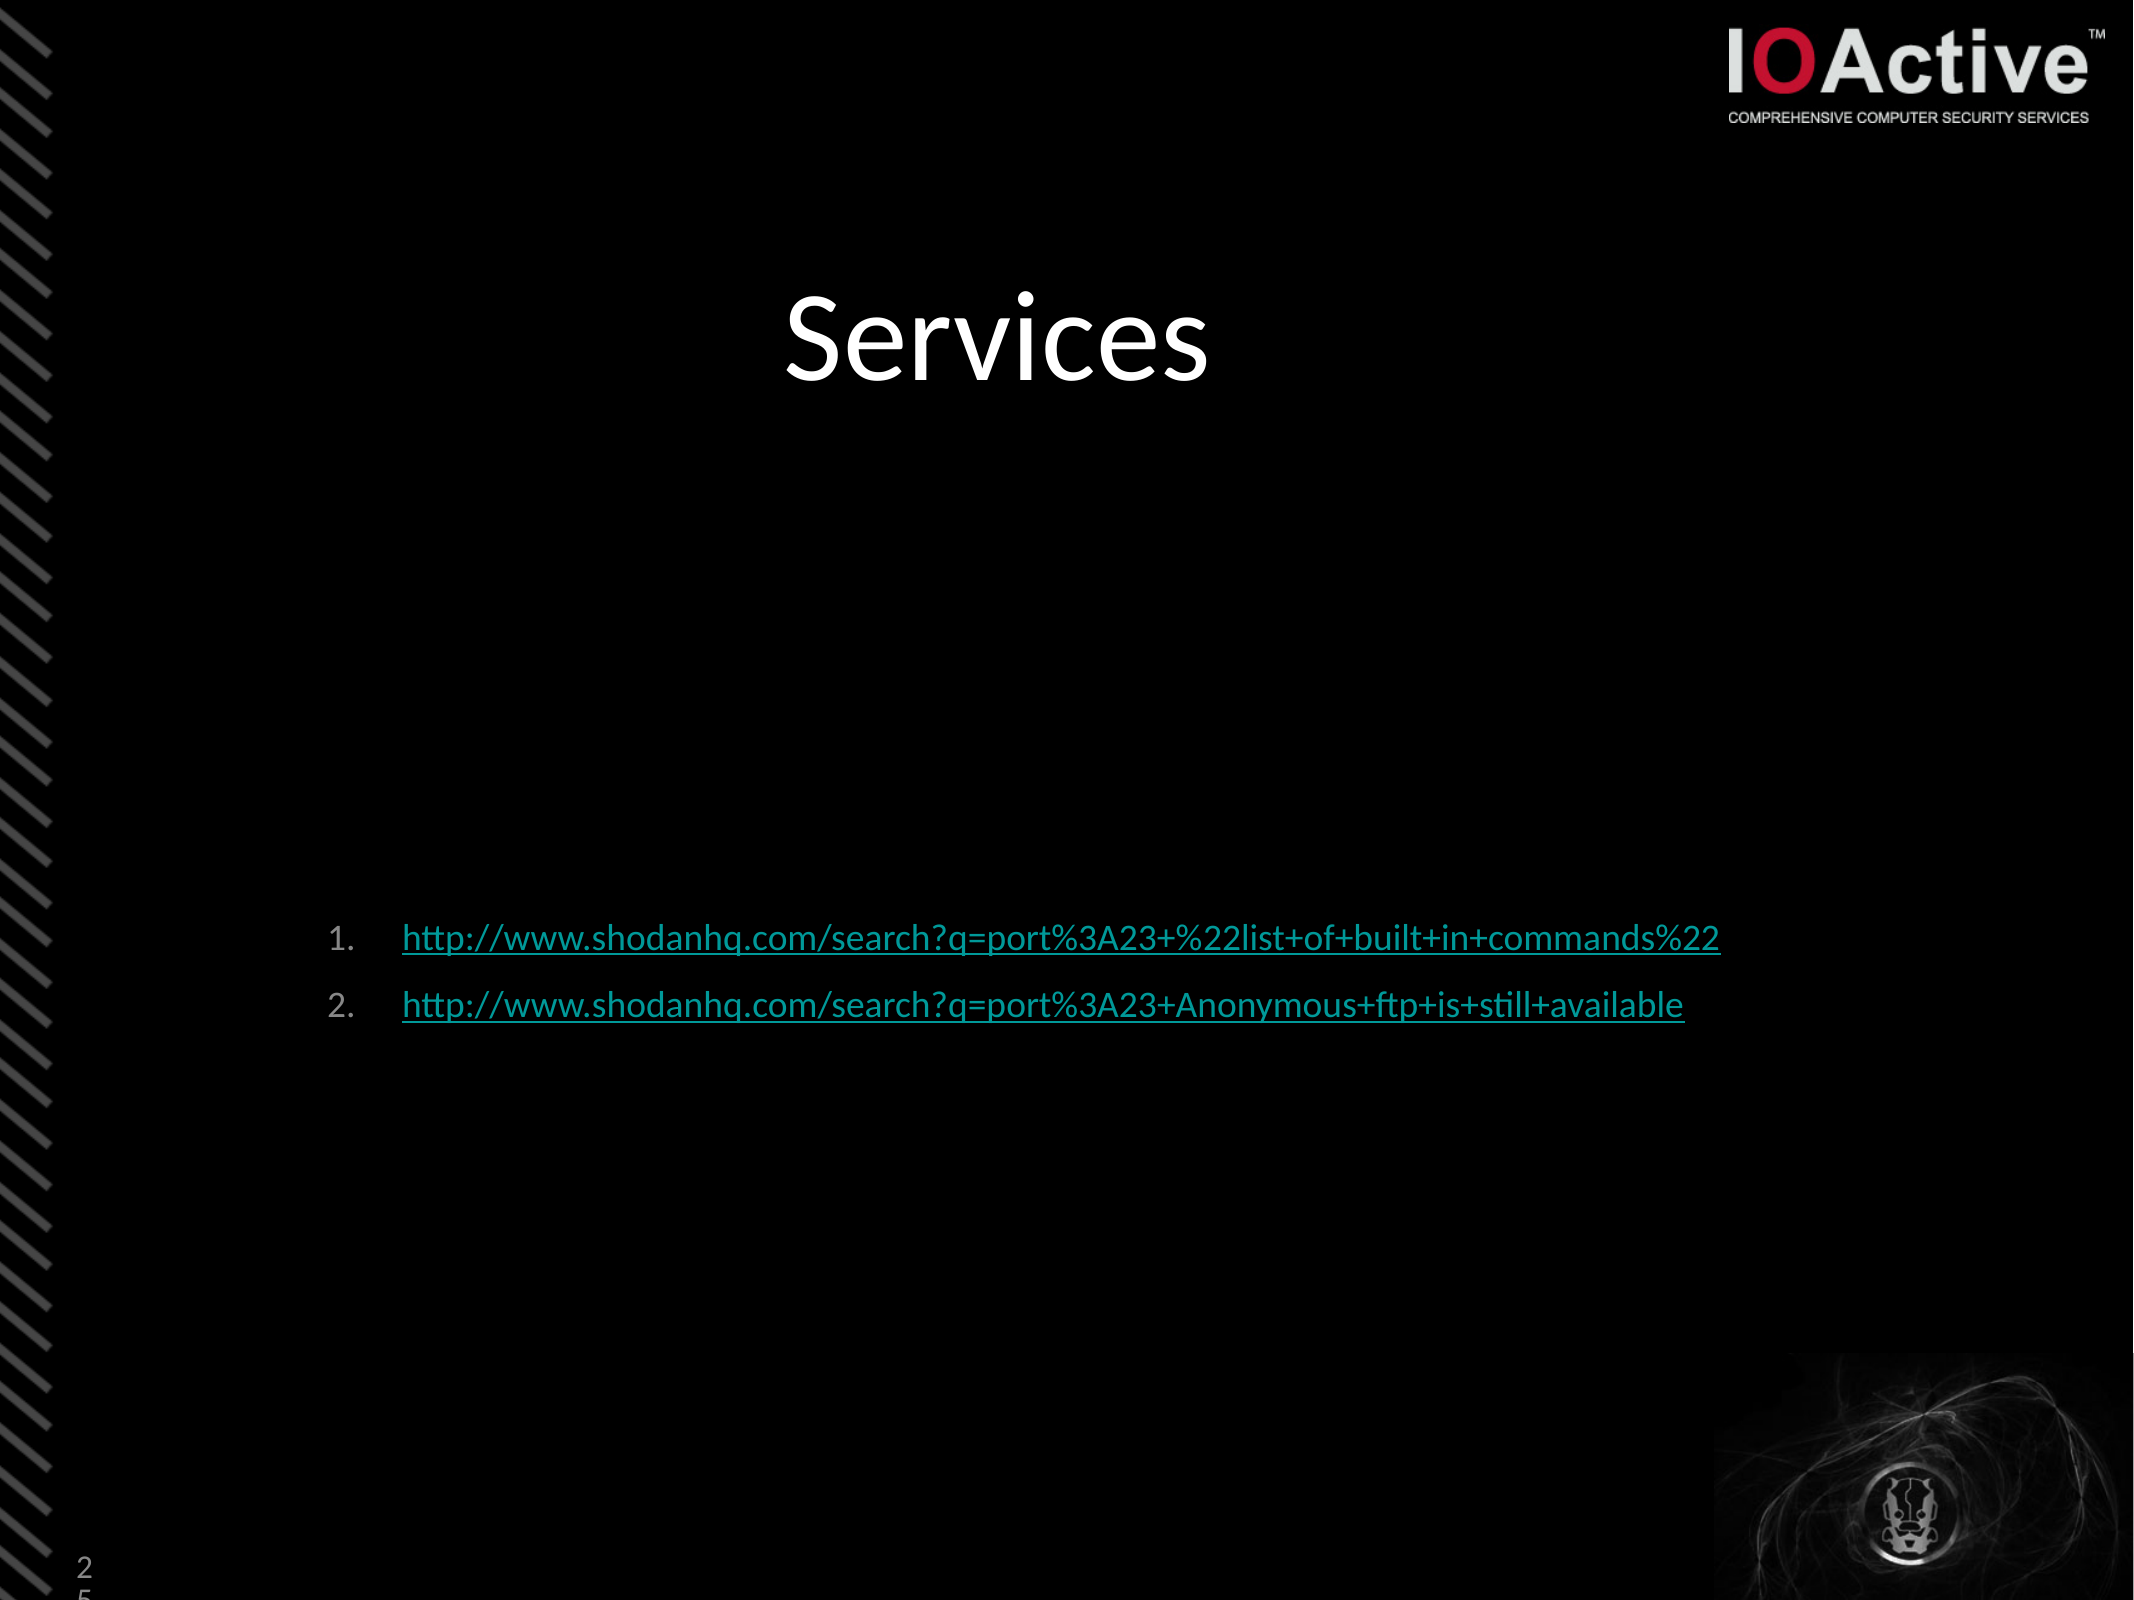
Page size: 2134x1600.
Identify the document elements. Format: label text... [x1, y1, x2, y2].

picture [0, 0, 55, 1600]
picture [1729, 24, 2105, 123]
list http://www.shodanhq.com/search?q=port%3A23+%22list+of+built+in+commands%22 http://www.shodanhq.com/search?q=port%3A23+Anonymous+ftp+is+still+available [320, 906, 1815, 1315]
title Services [91, 157, 1905, 500]
slide_number 25 [60, 1538, 110, 1592]
picture [1714, 1353, 2134, 1600]
